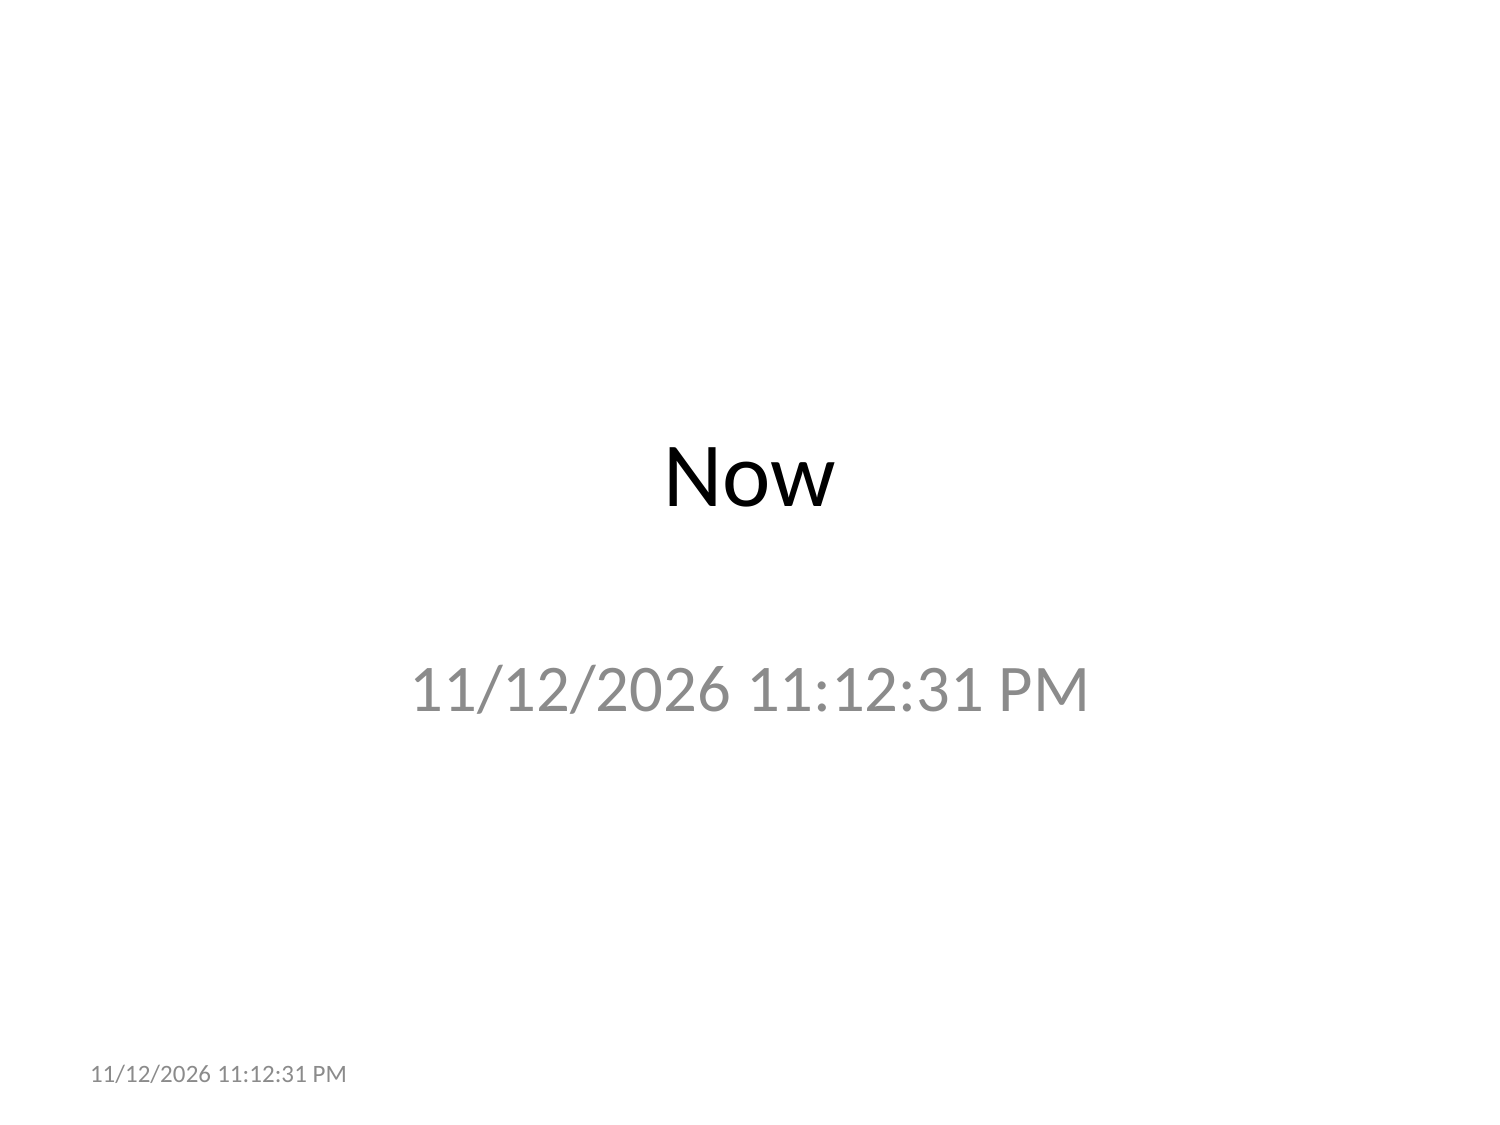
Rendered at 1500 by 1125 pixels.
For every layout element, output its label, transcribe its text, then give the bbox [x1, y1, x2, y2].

subtitle 2011-12-19 10:20:04 AM [225, 637, 1275, 925]
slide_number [75, 1042, 425, 1103]
title Now [112, 349, 1388, 591]
